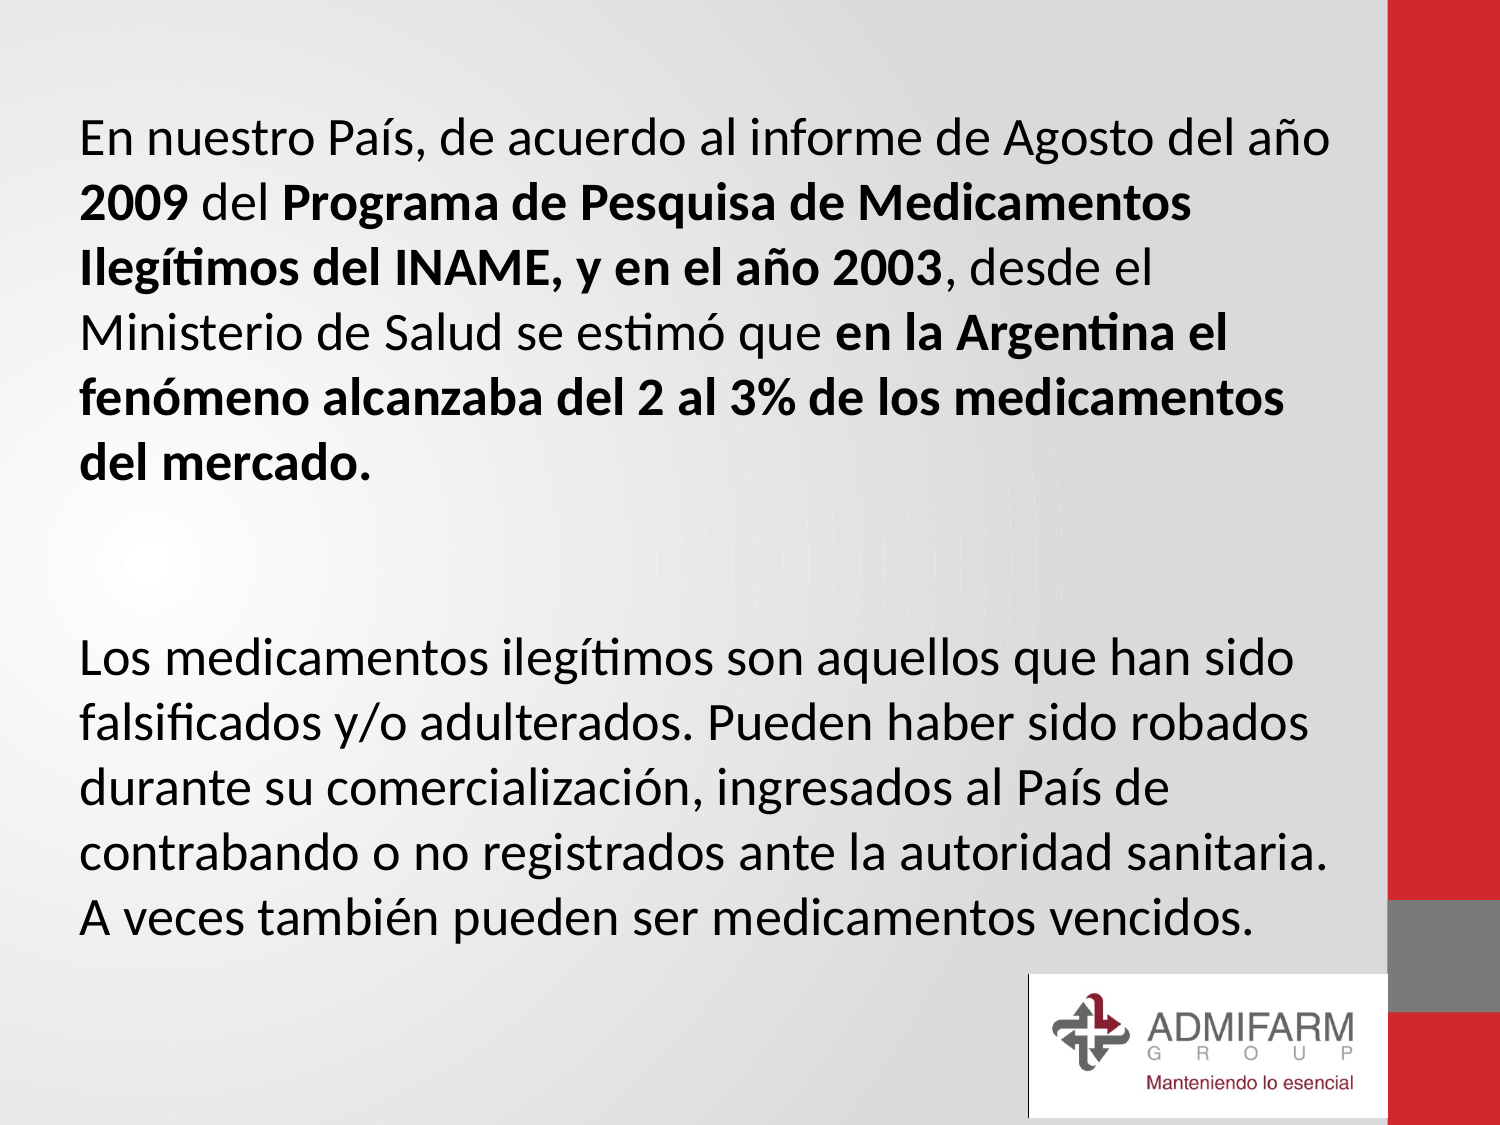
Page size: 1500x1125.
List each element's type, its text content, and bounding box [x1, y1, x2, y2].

picture [1027, 974, 1389, 1119]
text_box En nuestro País, de acuerdo al informe de Agosto del año 2009 del Programa de Pesquisa de Medicamentos Ilegítimos del INAME, y en el año 2003, desde el Ministerio de Salud se estimó que en la Argentina el fenómeno alcanzaba del 2 al 3% de los medicamentos del mercado. Los medicamentos ilegítimos son aquellos que han sido falsificados y/o adulterados. Pueden haber sido robados durante su comercialización, ingresados al País de contrabando o no registrados ante la autoridad sanitaria. A veces también pueden ser medicamentos vencidos. [64, 94, 1353, 1014]
